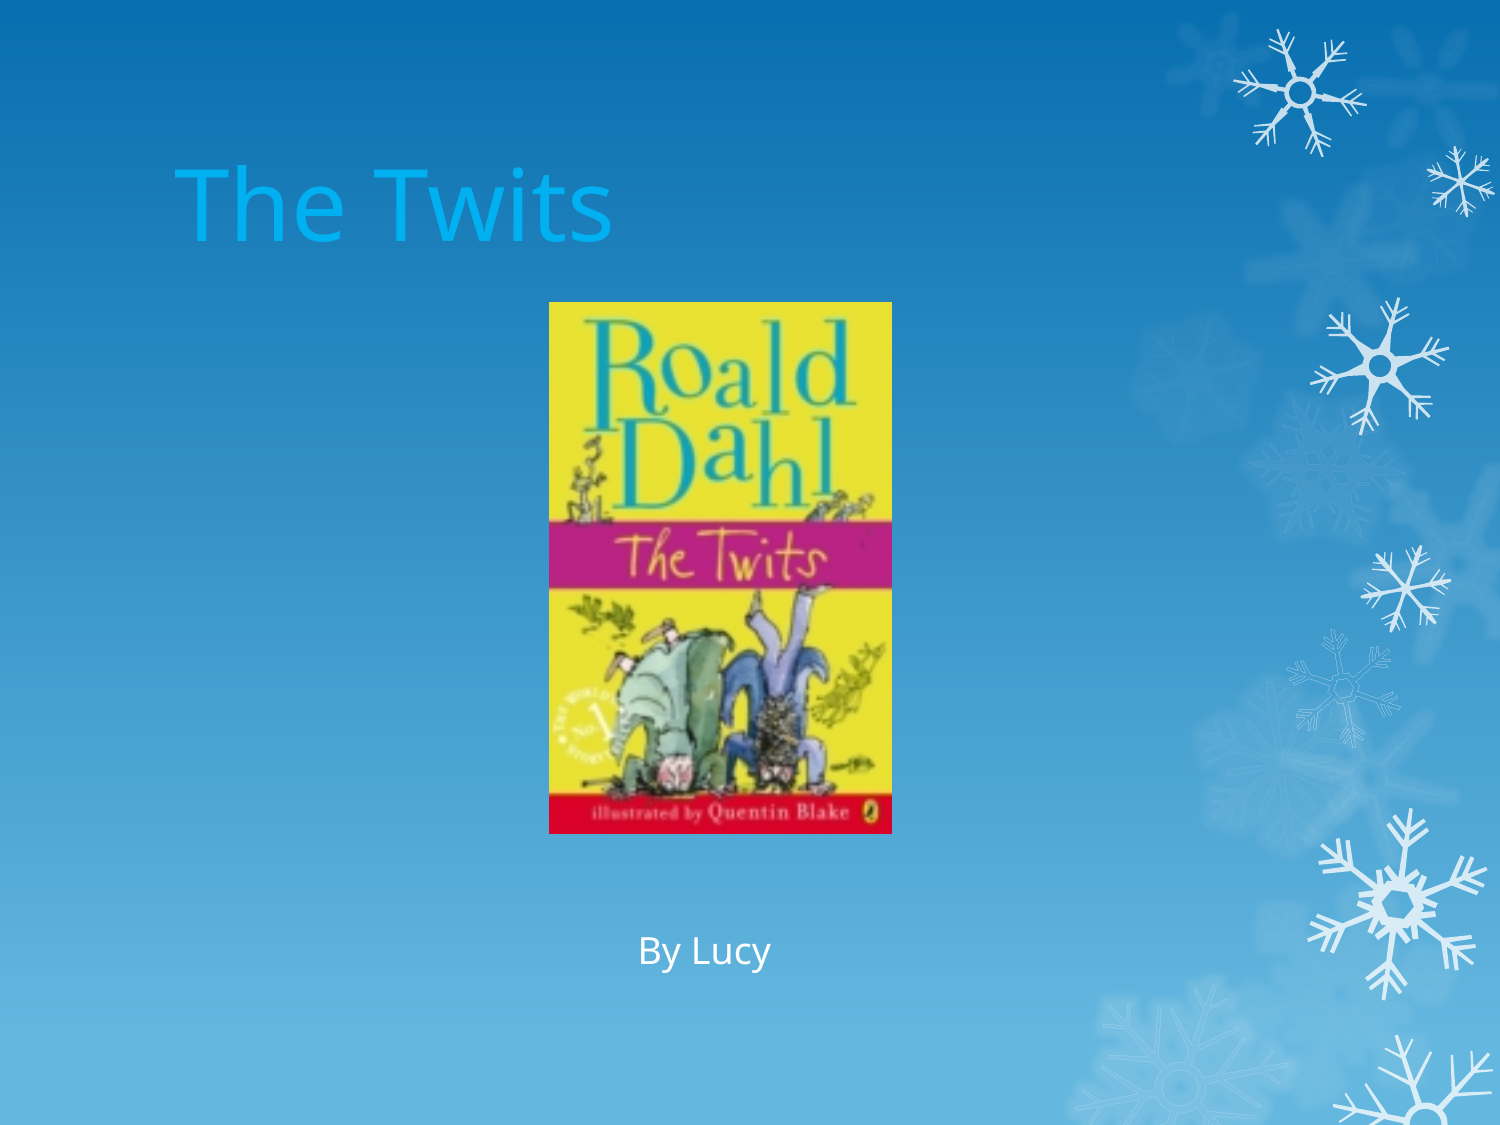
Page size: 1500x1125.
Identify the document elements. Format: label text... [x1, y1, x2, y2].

picture [548, 302, 893, 835]
list By Lucy [29, 893, 1380, 1005]
title The Twits [159, 125, 1329, 278]
